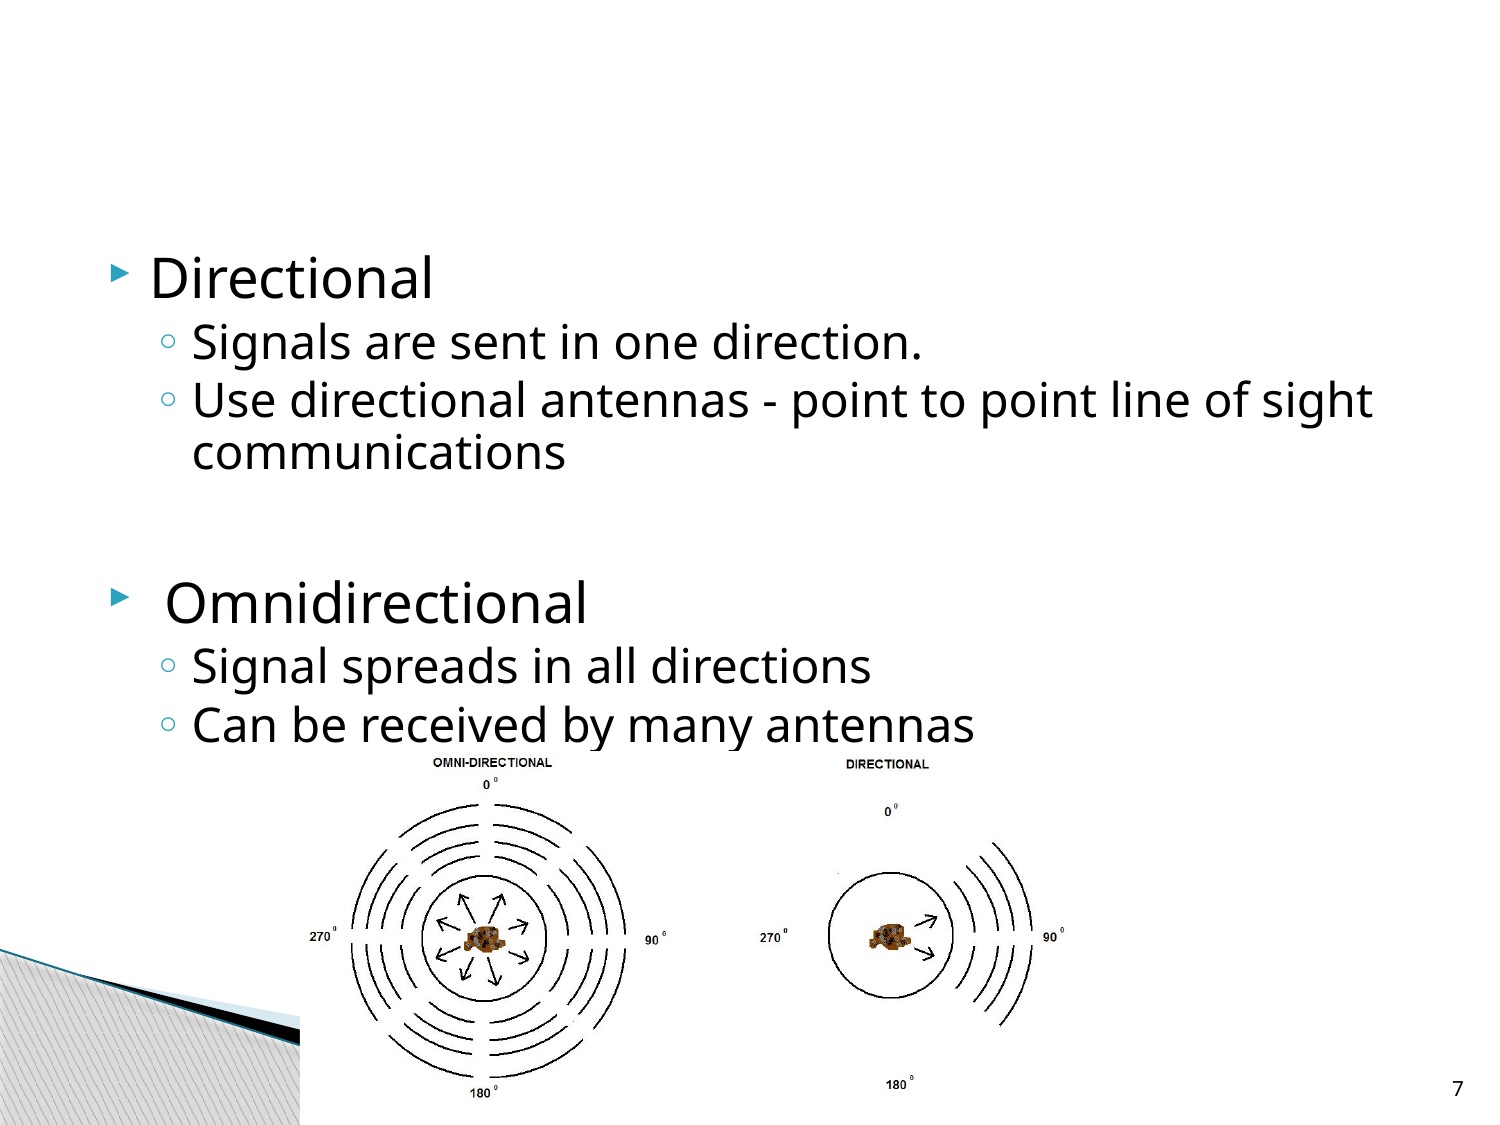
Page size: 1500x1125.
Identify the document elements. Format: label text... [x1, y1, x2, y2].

slide_number 7 [1418, 1051, 1479, 1112]
list Directional Signals are sent in one direction. Use directional antennas - point to point line of sight communications Omnidirectional Signal spreads in all directions Can be received by many antennas [75, 243, 1425, 986]
picture [299, 751, 1084, 1125]
